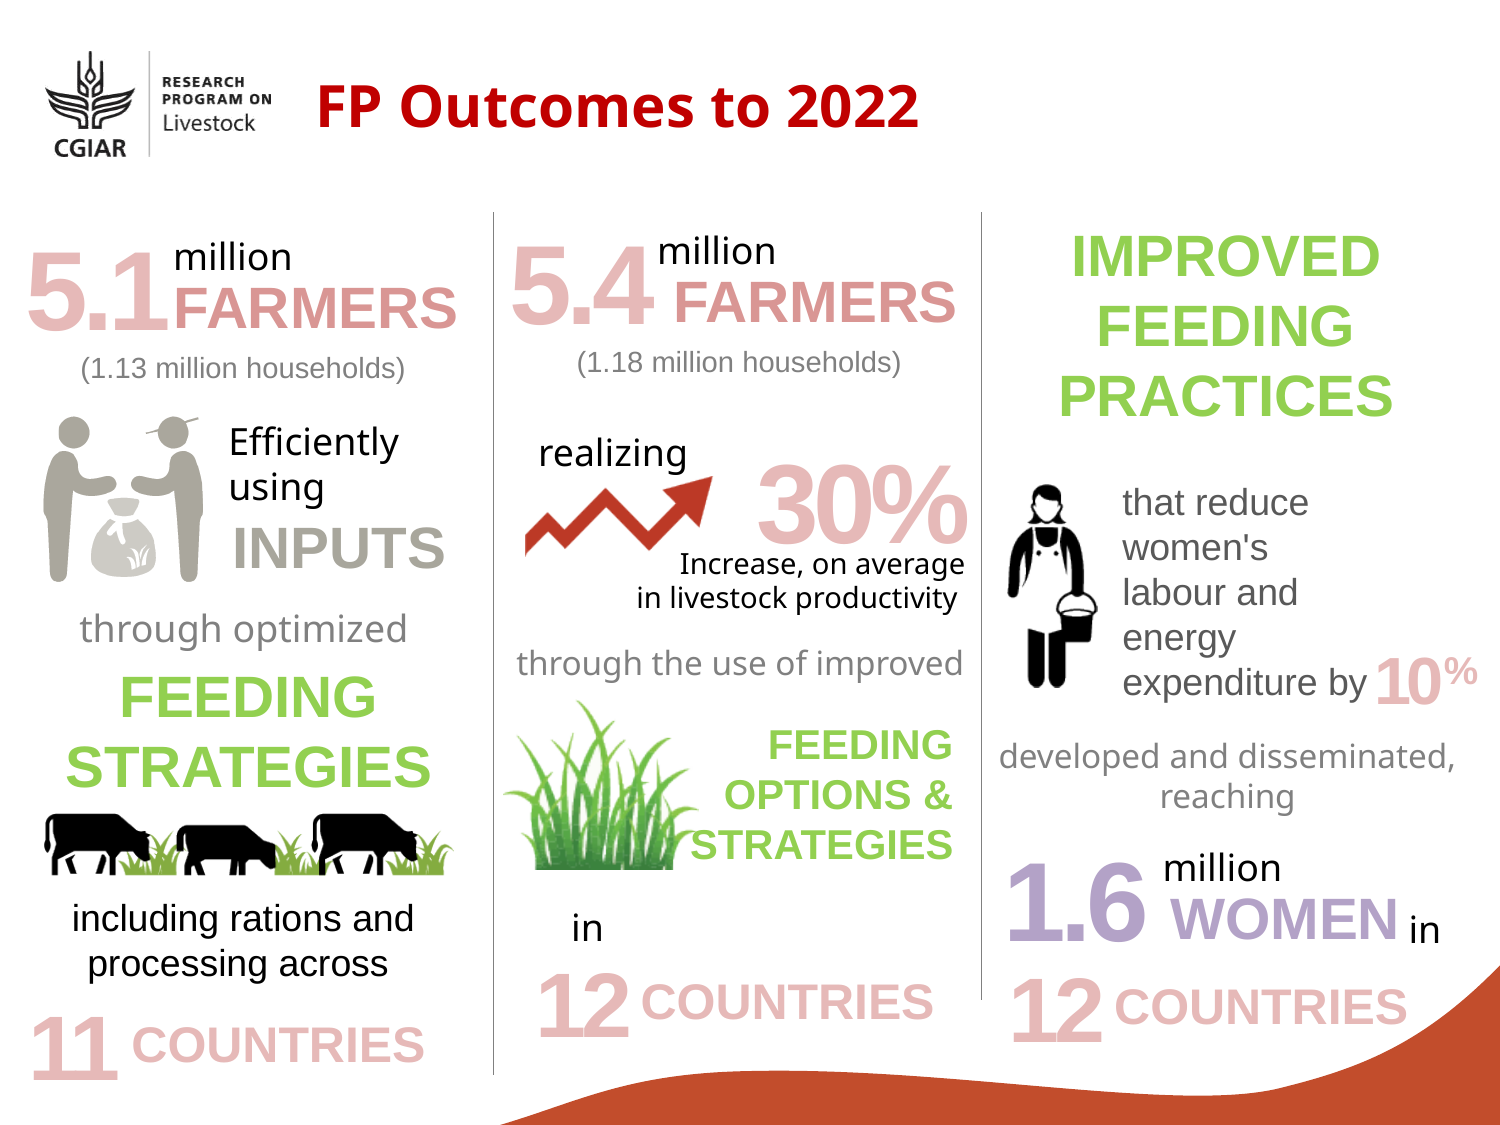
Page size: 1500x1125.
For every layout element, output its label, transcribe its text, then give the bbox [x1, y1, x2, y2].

picture [45, 51, 271, 157]
picture [44, 813, 454, 877]
text_box Efficiently using [213, 410, 415, 516]
text_box 10% [1359, 630, 1493, 726]
picture [1007, 484, 1098, 689]
text_box in [1393, 898, 1457, 959]
text_box FEEDING OPTIONS & STRATEGIES [700, 710, 969, 876]
text_box FARMERS [658, 256, 973, 342]
text_box (1.13 million households) [65, 342, 421, 393]
text_box realizing [523, 421, 704, 476]
text_box FARMERS [158, 262, 474, 348]
text_box FEEDING STRATEGIES [50, 652, 448, 807]
text_box million [642, 219, 792, 280]
text_box 30% [741, 423, 977, 574]
text_box 11 [13, 980, 136, 1106]
text_box in [556, 896, 619, 957]
text_box (1.18 million households) [561, 336, 918, 387]
text_box Increase, on average in livestock productivity [621, 537, 977, 623]
text_box 12 [520, 937, 648, 1063]
picture [502, 699, 700, 871]
text_box through the use of improved [501, 635, 977, 690]
text_box COUNTRIES [116, 1005, 441, 1081]
text_box INPUTS [217, 502, 461, 588]
text_box IMPROVED FEEDING PRACTICES [1043, 210, 1410, 436]
text_box million [1147, 836, 1298, 897]
text_box 5.4 [494, 204, 671, 355]
text_box million [158, 225, 308, 286]
text_box 1.6 [988, 821, 1165, 972]
text_box developed and disseminated, reaching [985, 727, 1472, 822]
text_box that reduce women's labour and energy expenditure by [1107, 470, 1396, 711]
text_box WOMEN [1155, 873, 1415, 959]
text_box including rations and processing across [57, 886, 430, 992]
text_box 5.1 [10, 210, 187, 361]
text_box through optimized [64, 597, 434, 652]
text_box 12 [993, 943, 1121, 1069]
picture [524, 476, 714, 557]
text_box COUNTRIES [625, 962, 950, 1038]
picture [43, 416, 204, 582]
list FP Outcomes to 2022 [300, 33, 1463, 175]
text_box COUNTRIES [1099, 967, 1424, 1043]
